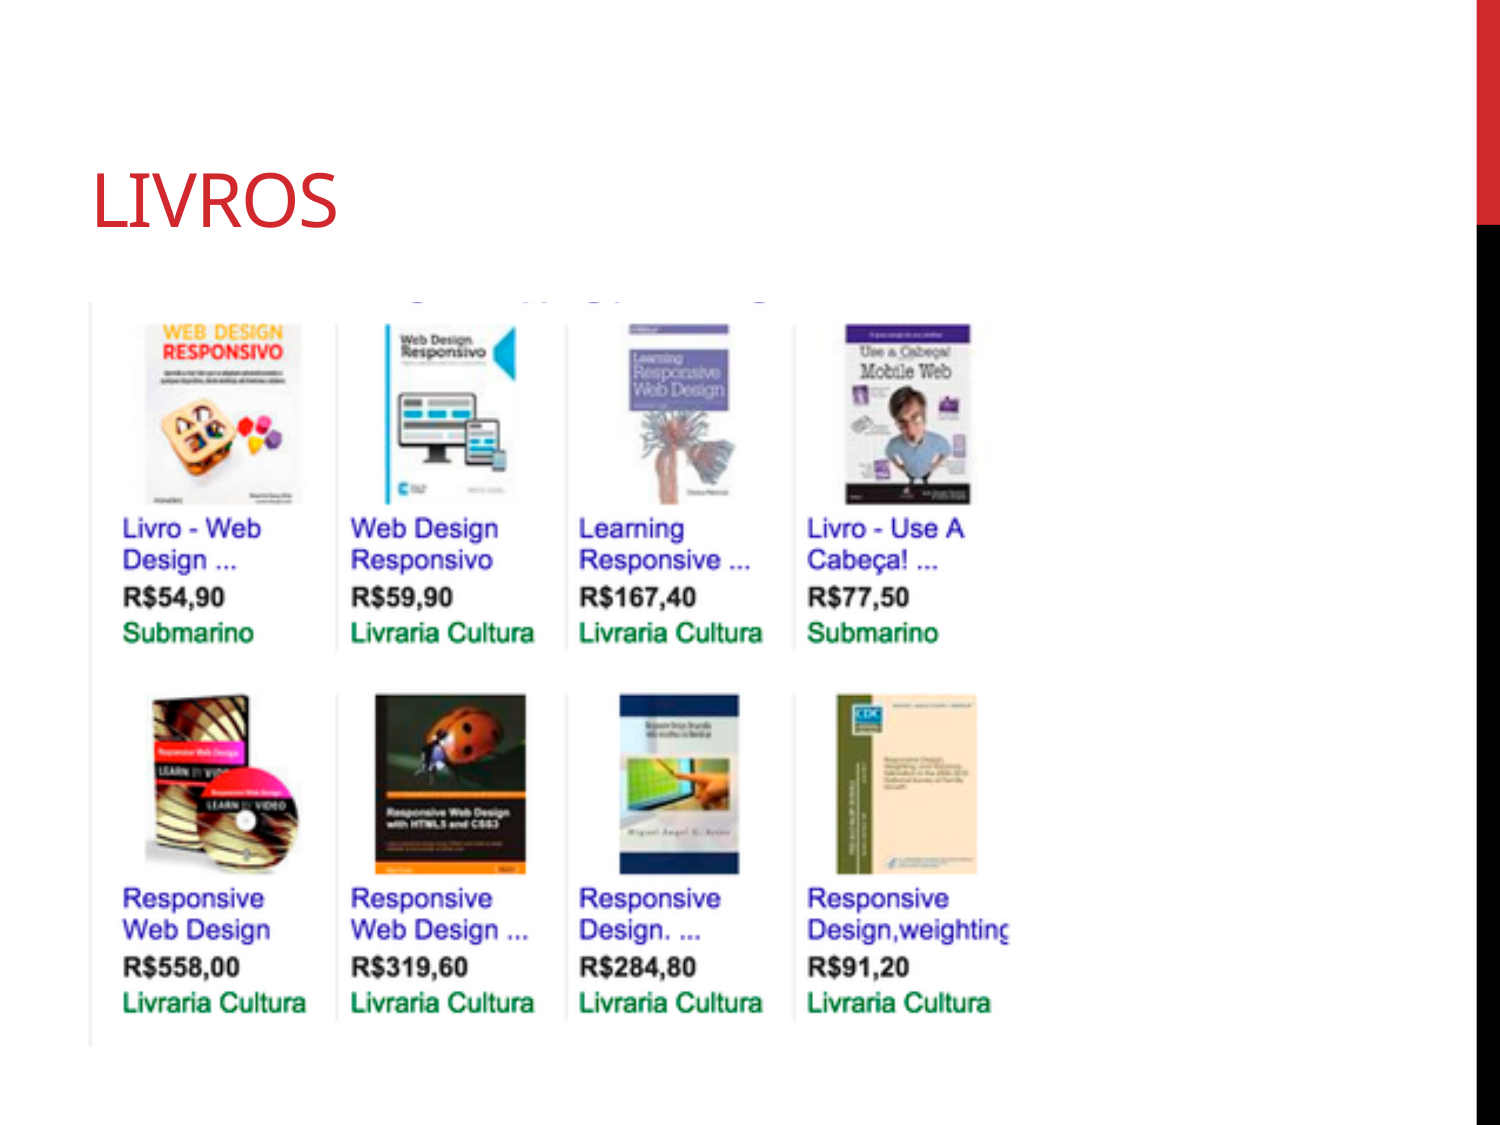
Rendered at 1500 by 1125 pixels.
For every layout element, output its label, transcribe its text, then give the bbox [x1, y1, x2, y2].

picture [81, 301, 1033, 1047]
title Livros [75, 25, 1025, 250]
